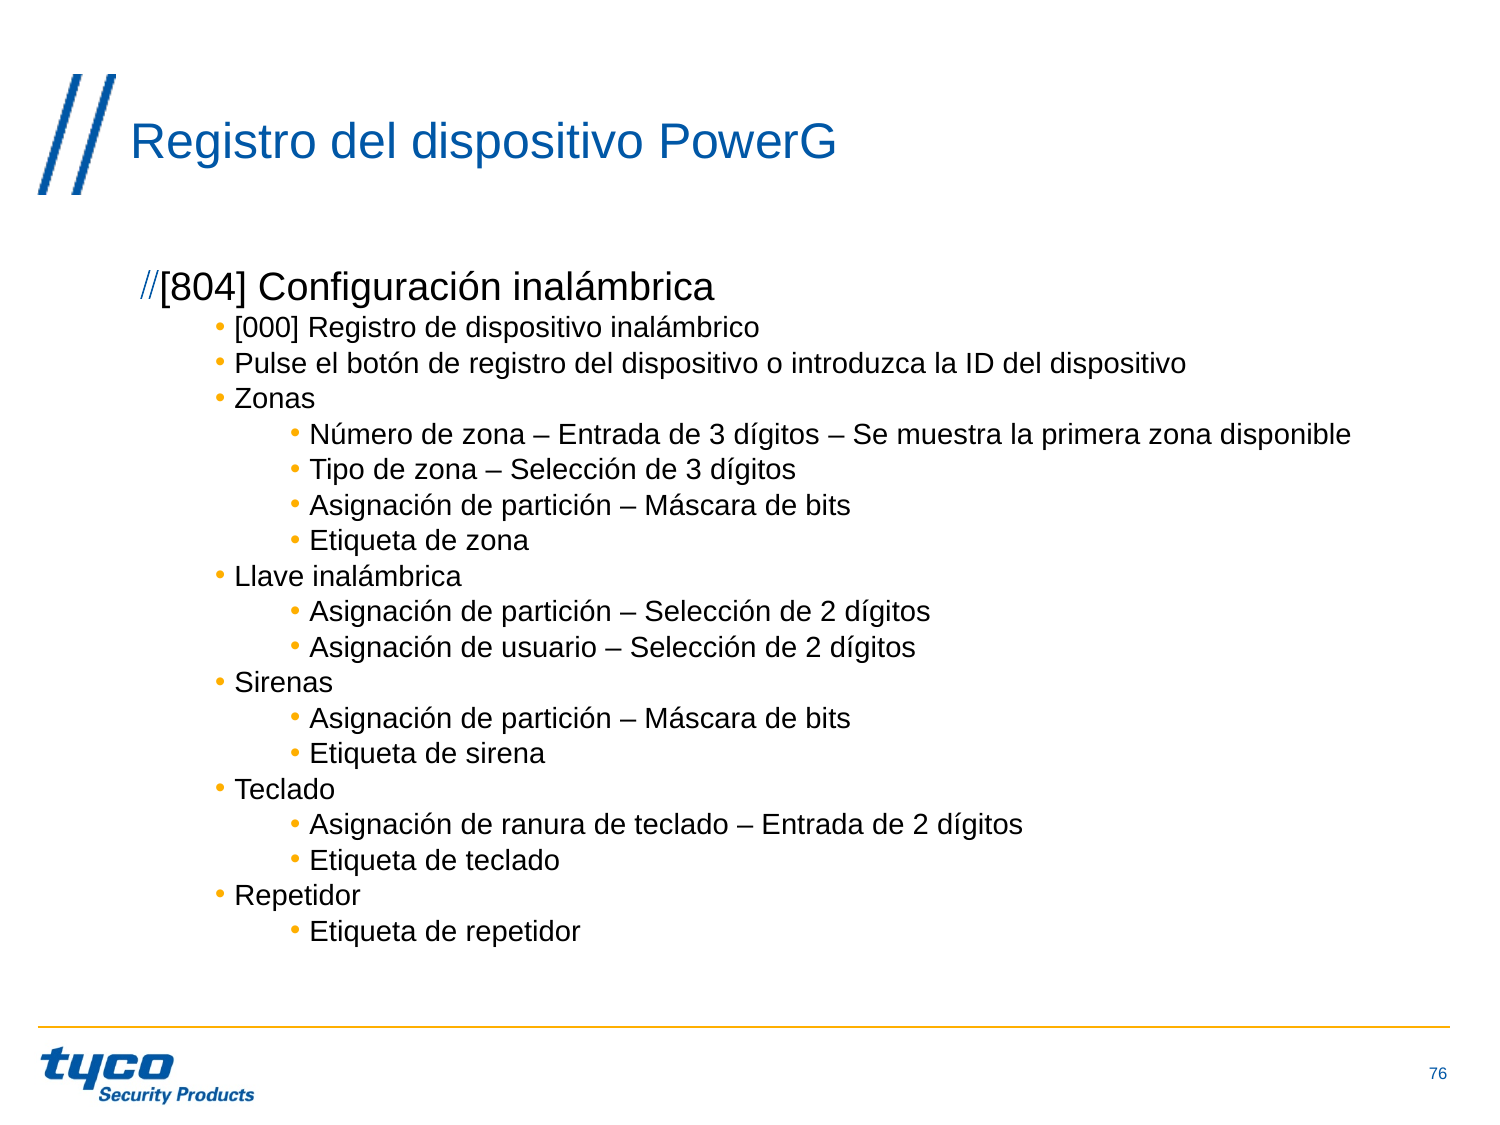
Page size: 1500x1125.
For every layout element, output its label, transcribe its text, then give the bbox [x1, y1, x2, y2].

title Registro del dispositivo PowerG [115, 44, 1426, 233]
list [804] Configuración inalámbrica [000] Registro de dispositivo inalámbrico Pulse el botón de registro del dispositivo o introduzca la ID del dispositivo Zonas Número de zona – Entrada de 3 dígitos – Se muestra la primera zona disponible Tipo de zona – Selección de 3 dígitos Asignación de partición – Máscara de bits Etiqueta de zona Llave inalámbrica Asignación de partición – Selección de 2 dígitos Asignación de usuario – Selección de 2 dígitos Sirenas Asignación de partición – Máscara de bits Etiqueta de sirena Teclado Asignación de ranura de teclado – Entrada de 2 dígitos Etiqueta de teclado Repetidor Etiqueta de repetidor [124, 262, 1426, 976]
picture [37, 74, 115, 195]
picture [34, 1040, 260, 1107]
slide_number 76 [1387, 1042, 1463, 1103]
picture [140, 270, 168, 299]
text_box [97, 1061, 228, 1091]
